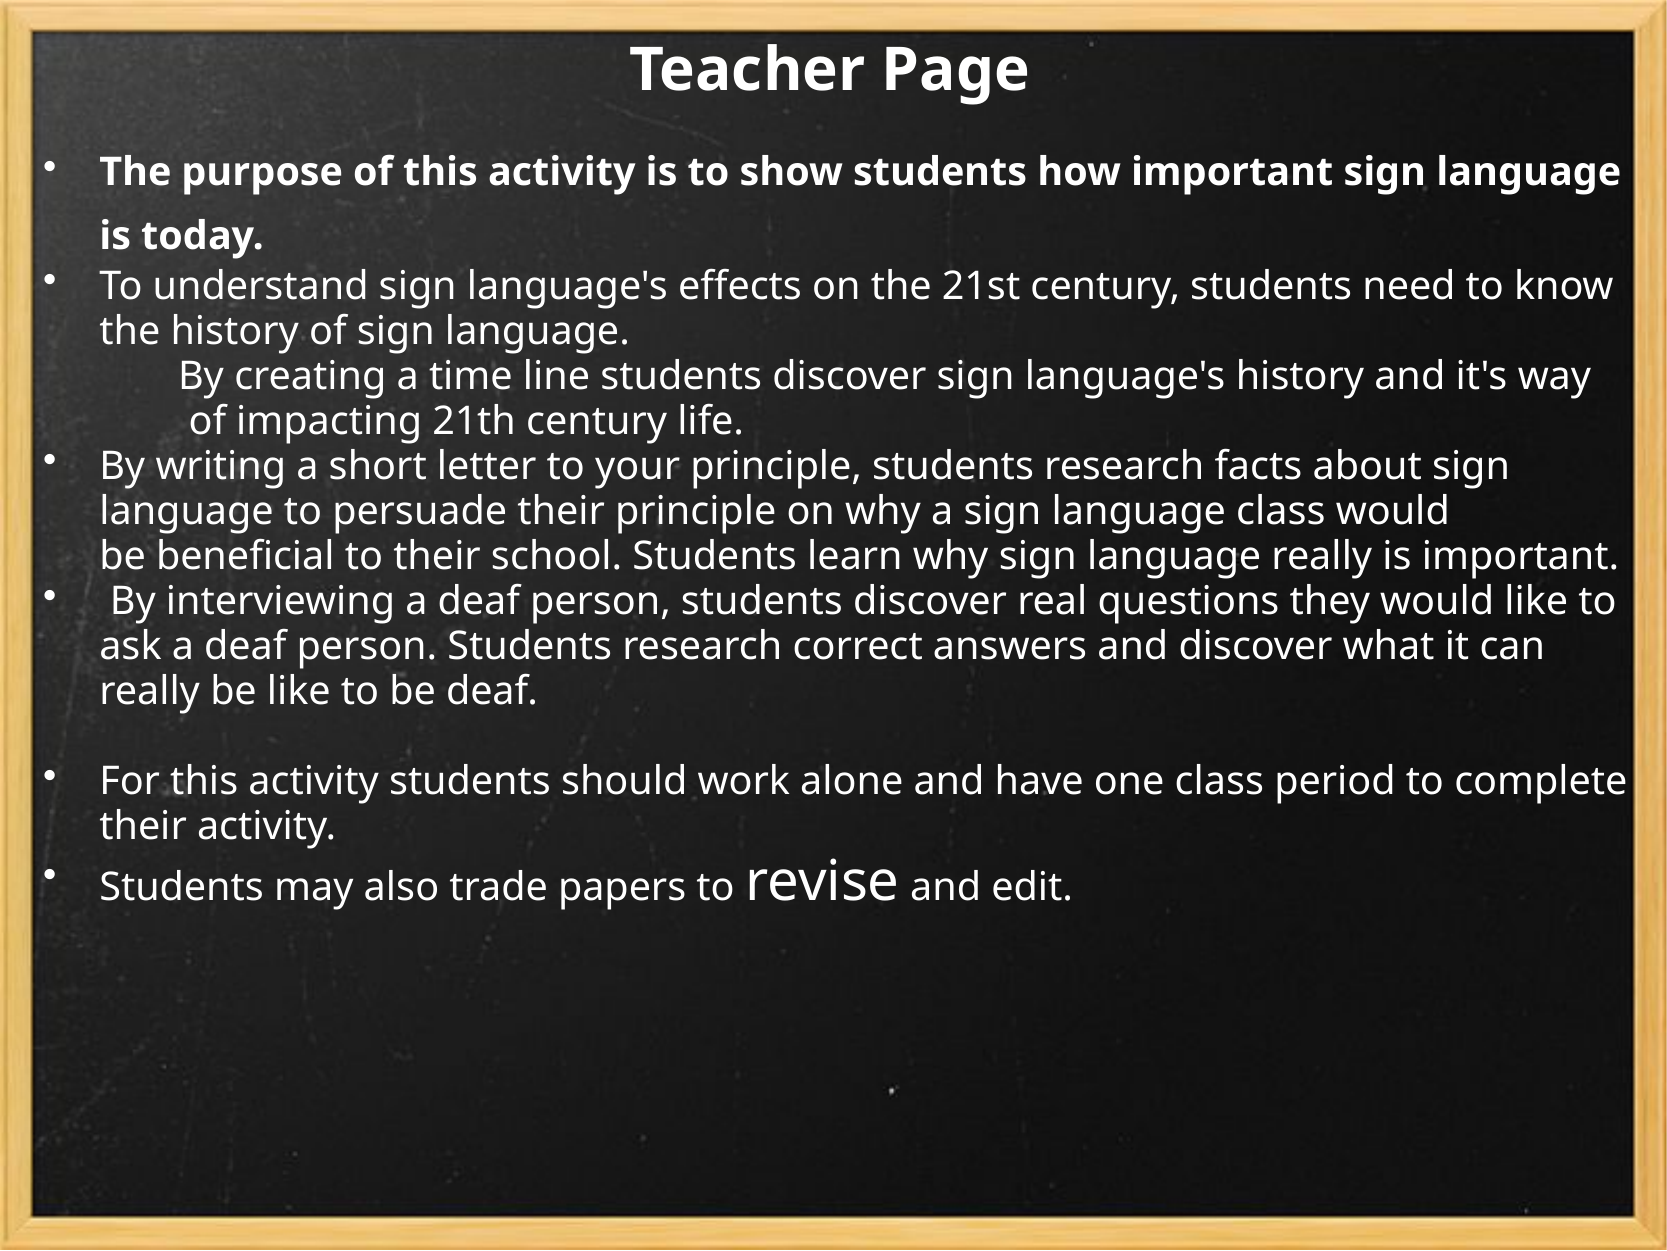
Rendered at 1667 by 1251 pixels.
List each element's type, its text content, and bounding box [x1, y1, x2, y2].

picture [0, 0, 1667, 1250]
text_box Teacher Page The purpose of this activity is to show students how important sign language is today. To understand sign language's effects on the 21st century, students need to know the history of sign language. By creating a time line students discover sign language's history and it's way of impacting 21th century life. By writing a short letter to your principle, students research facts about sign language to persuade their principle on why a sign language class would be beneficial to their school. Students learn why sign language really is important. By interviewing a deaf person, students discover real questions they would like to ask a deaf person. Students research correct answers and discover what it can really be like to be deaf. For this activity students should work alone and have one class period to complete their activity. Students may also trade papers to revise and edit. [24, 35, 1636, 913]
